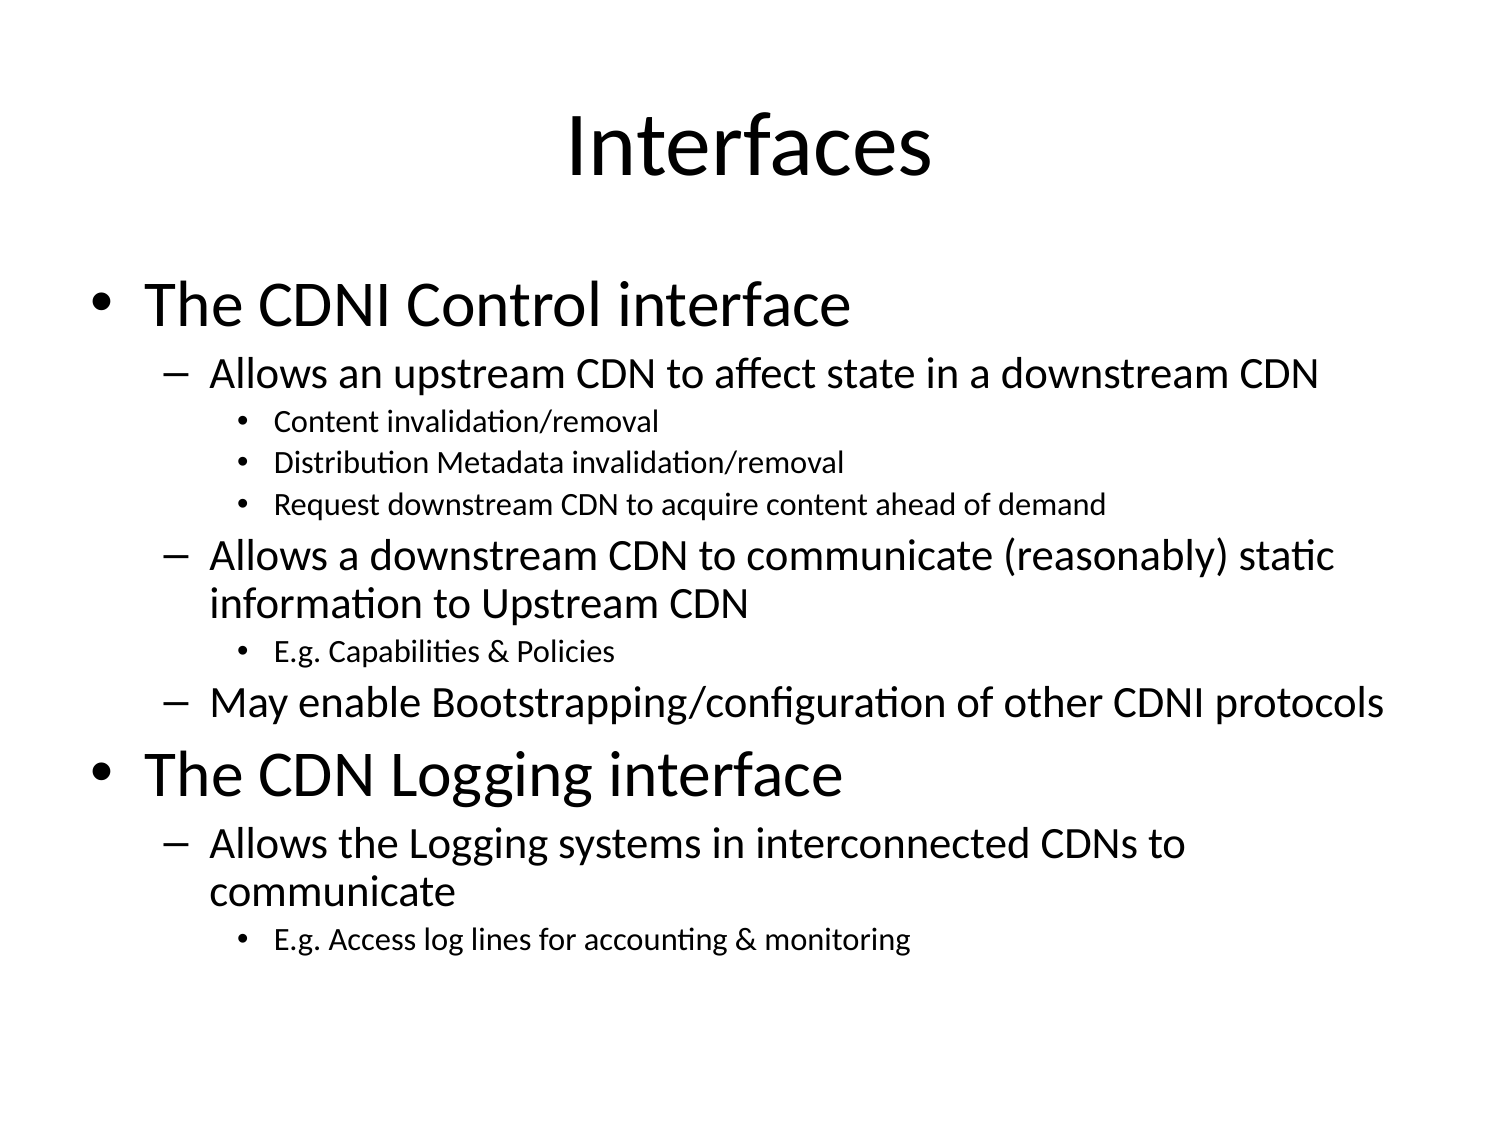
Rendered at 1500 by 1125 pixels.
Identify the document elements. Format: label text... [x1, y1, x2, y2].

title Interfaces [75, 45, 1425, 233]
list The CDNI Control interface Allows an upstream CDN to affect state in a downstream CDN Content invalidation/removal Distribution Metadata invalidation/removal Request downstream CDN to acquire content ahead of demand Allows a downstream CDN to communicate (reasonably) static information to Upstream CDN E.g. Capabilities & Policies May enable Bootstrapping/configuration of other CDNI protocols The CDN Logging interface Allows the Logging systems in interconnected CDNs to communicate E.g. Access log lines for accounting & monitoring [75, 262, 1425, 1005]
